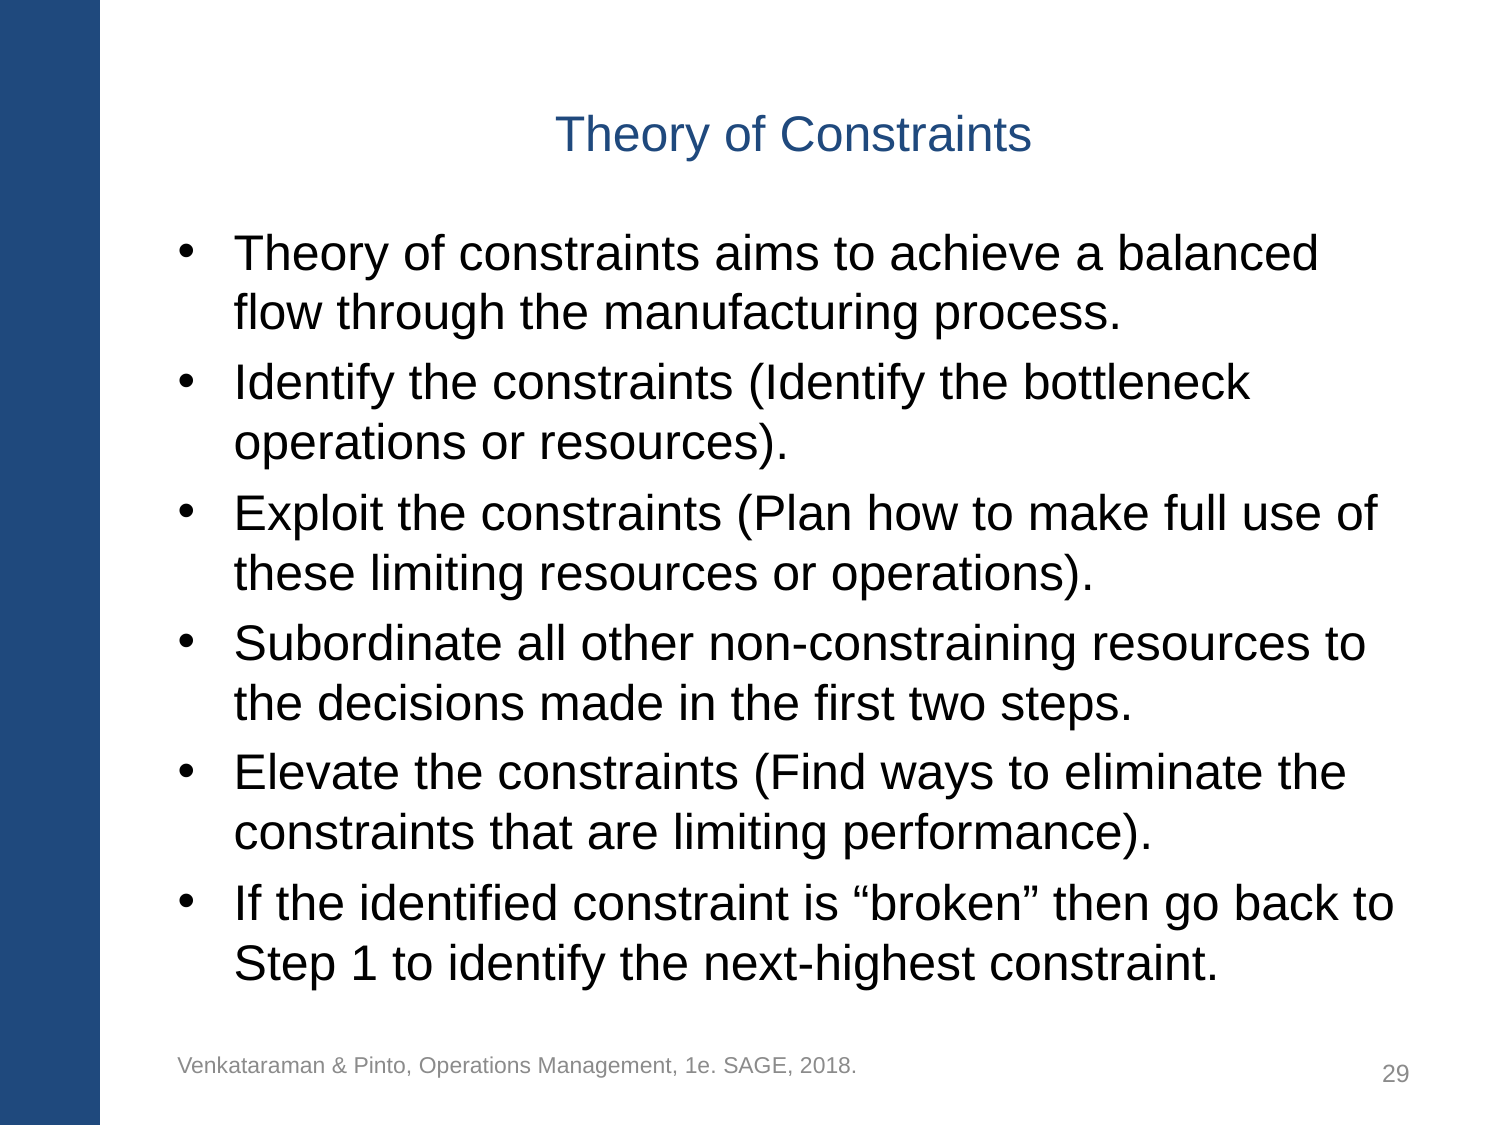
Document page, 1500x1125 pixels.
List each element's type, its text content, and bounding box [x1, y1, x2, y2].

title Theory of Constraints [162, 37, 1425, 212]
slide_number 29 [1350, 1042, 1425, 1103]
list Theory of constraints aims to achieve a balanced flow through the manufacturing process. Identify the constraints (Identify the bottleneck operations or resources). Exploit the constraints (Plan how to make full use of these limiting resources or operations). Subordinate all other non-constraining resources to the decisions made in the first two steps. Elevate the constraints (Find ways to eliminate the constraints that are limiting performance). If the identified constraint is “broken” then go back to Step 1 to identify the next-highest constraint. [162, 212, 1425, 1025]
footer Venkataraman & Pinto, Operations Management, 1e. SAGE, 2018. [162, 1042, 1313, 1103]
